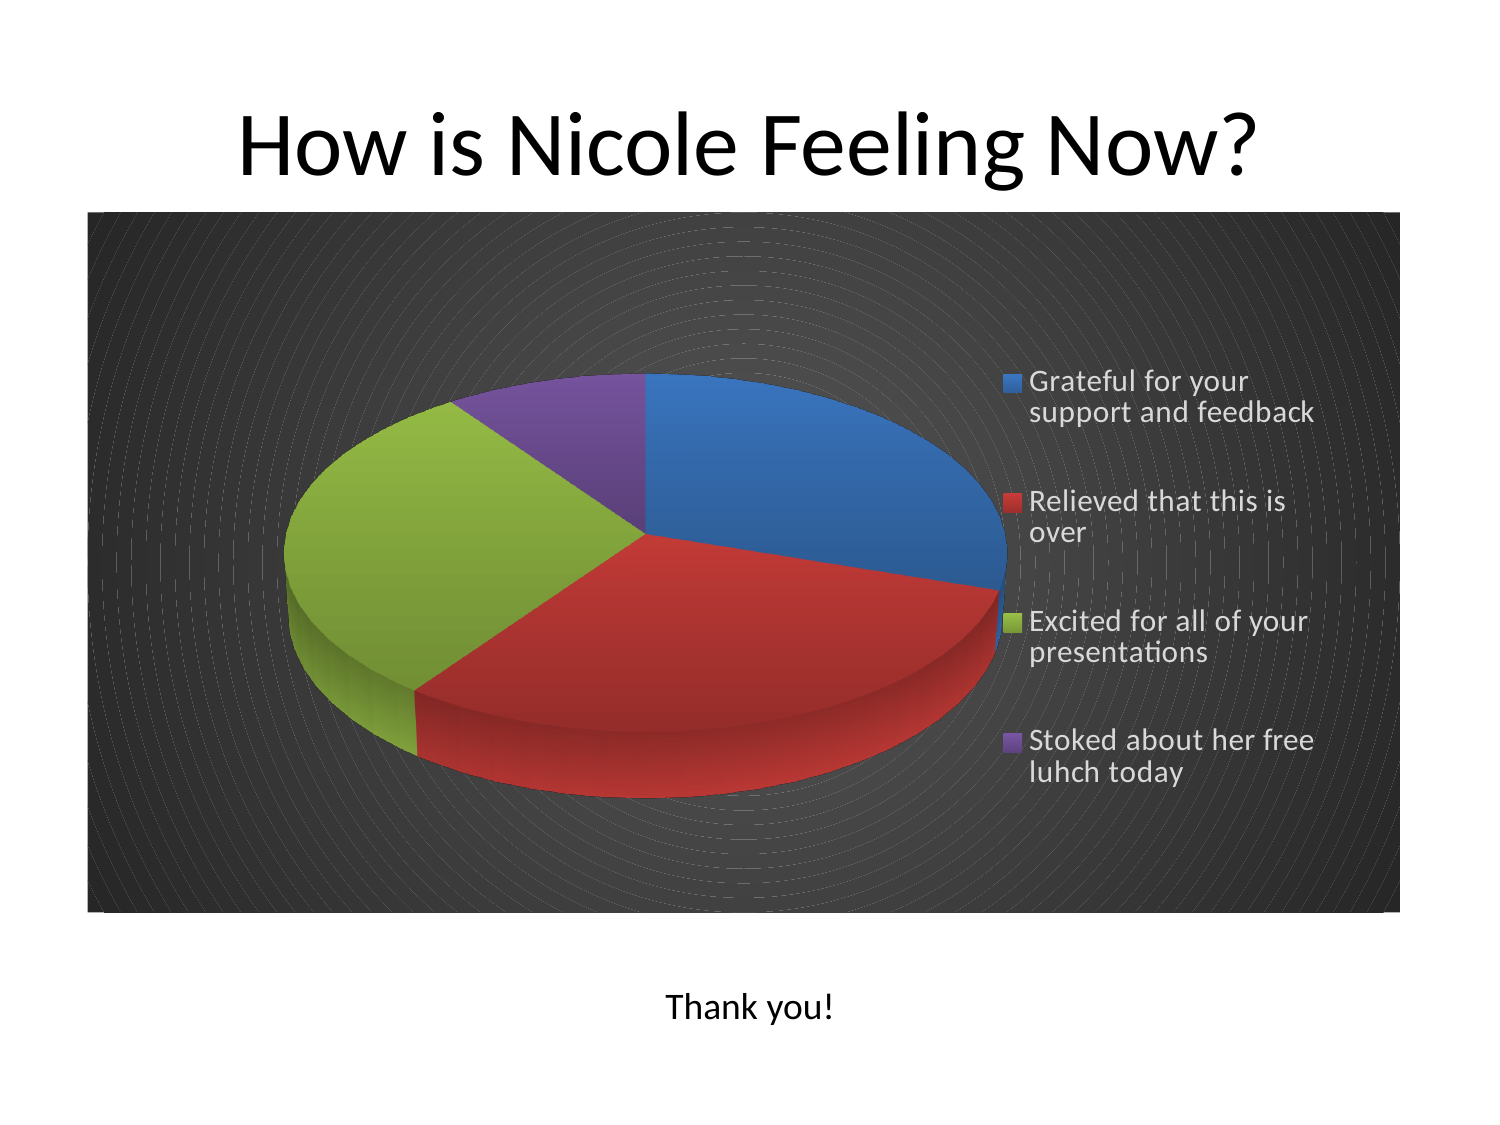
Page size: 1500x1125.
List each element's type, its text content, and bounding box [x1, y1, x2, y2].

text_box Thank you! [125, 974, 1375, 1035]
title How is Nicole Feeling Now? [75, 45, 1425, 233]
chart [87, 212, 1401, 913]
